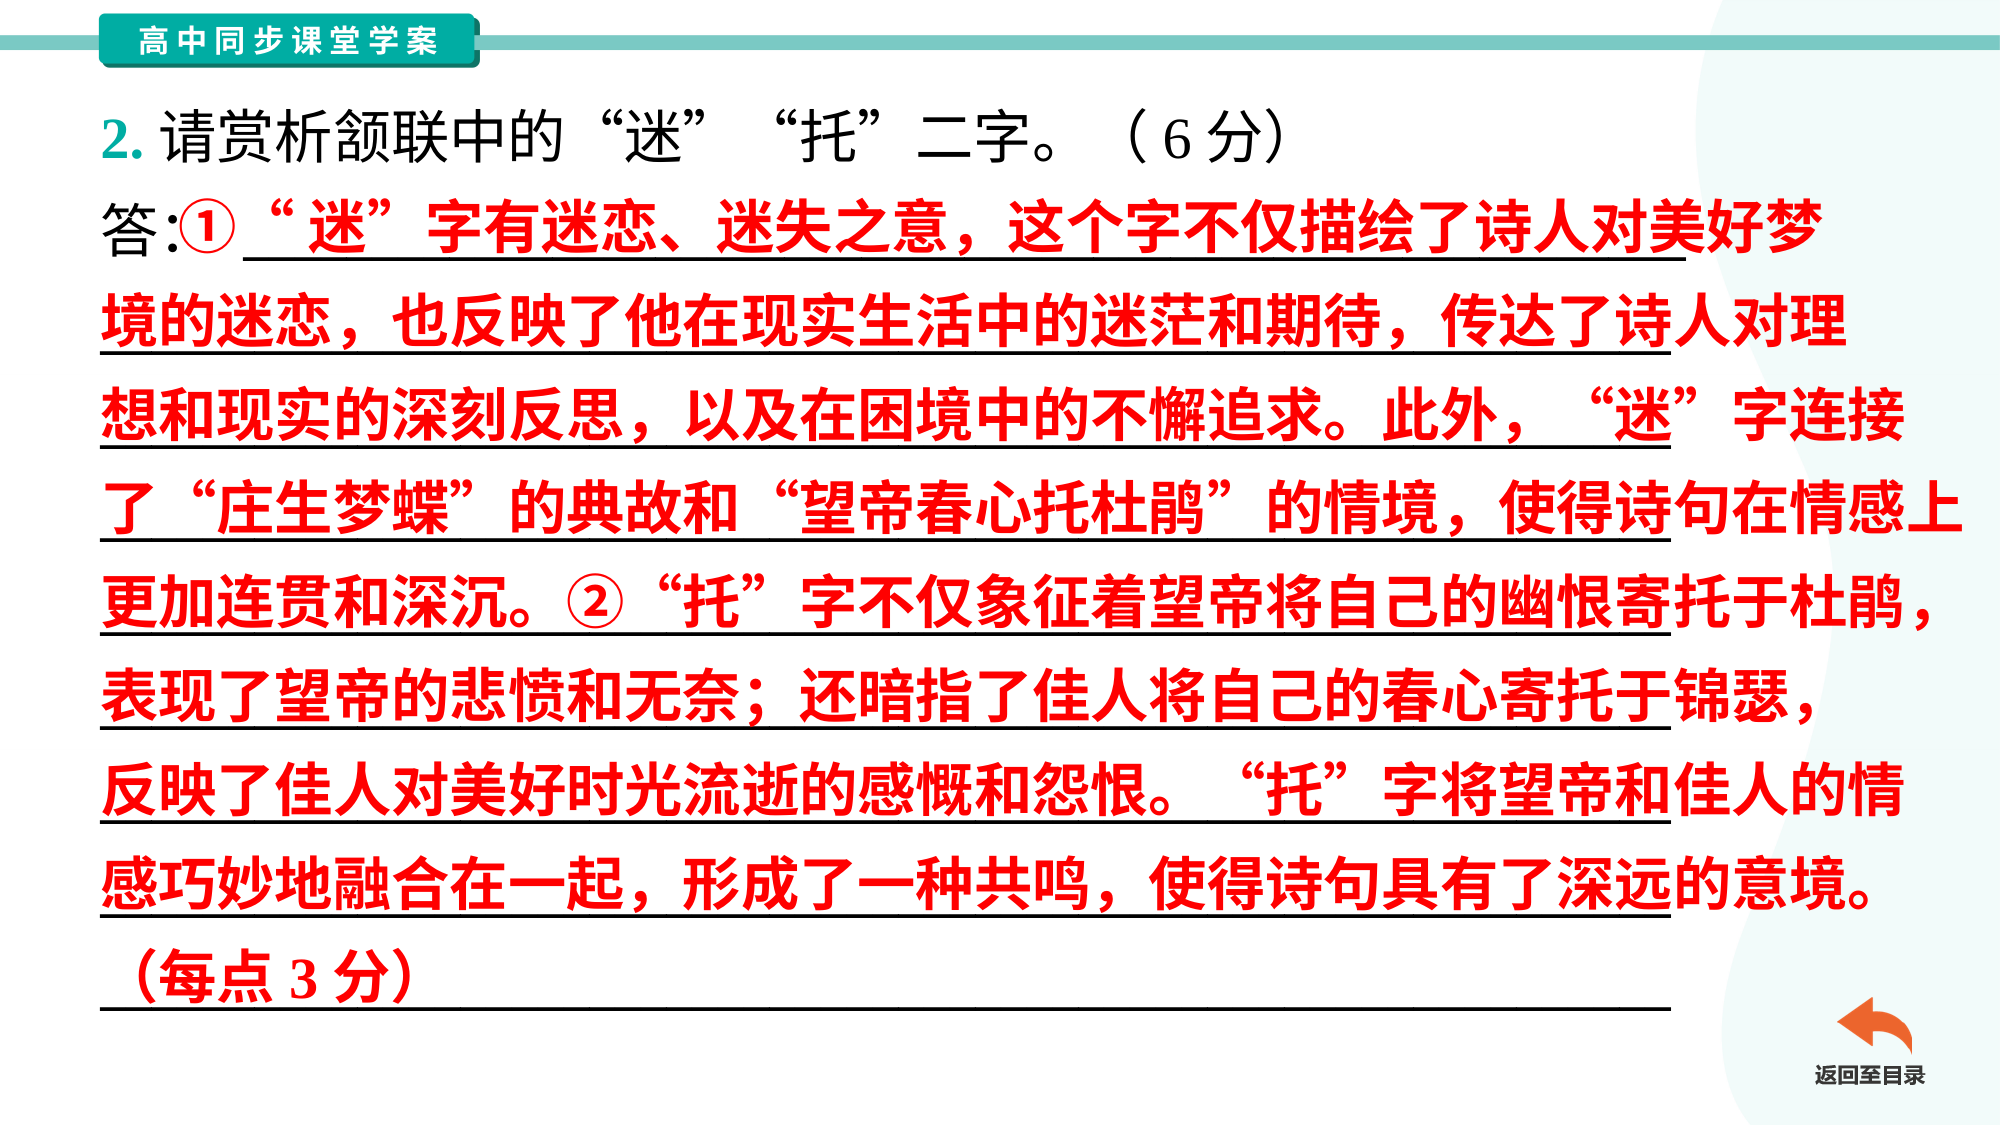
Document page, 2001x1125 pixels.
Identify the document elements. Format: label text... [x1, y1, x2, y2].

text_box ①“迷”字有迷恋、迷失之意，这个字不仅描绘了诗人对美好梦 境的迷恋，也反映了他在现实生活中的迷茫和期待，传达了诗人对理 想和现实的深刻反思，以及在困境中的不懈追求。此外，“迷”字连接 了“庄生梦蝶”的典故和“望帝春心托杜鹃”的情境，使得诗句在情感上 更加连贯和深沉。②“托”字不仅象征着望帝将自己的幽恨寄托于杜鹃， 表现了望帝的悲愤和无奈；还暗指了佳人将自己的春心寄托于锦瑟， 反映了佳人对美好时光流逝的感慨和怨恨。“托”字将望帝和佳人的情 感巧妙地融合在一起，形成了一种共鸣，使得诗句具有了深远的意境。 （每点3分） [100, 166, 1899, 1011]
text_box 2.请赏析颔联中的“迷”“托”二字。（6分） 答： ________________________________________________________ _____________________________________________________________ _____________________________________________________________ _____________________________________________________________ _____________________________________________________________ _____________________________________________________________ _____________________________________________________________ _____________________________________________________________ _____________________________________________________________ [100, 76, 1899, 166]
picture [0, 0, 2000, 1125]
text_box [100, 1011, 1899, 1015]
